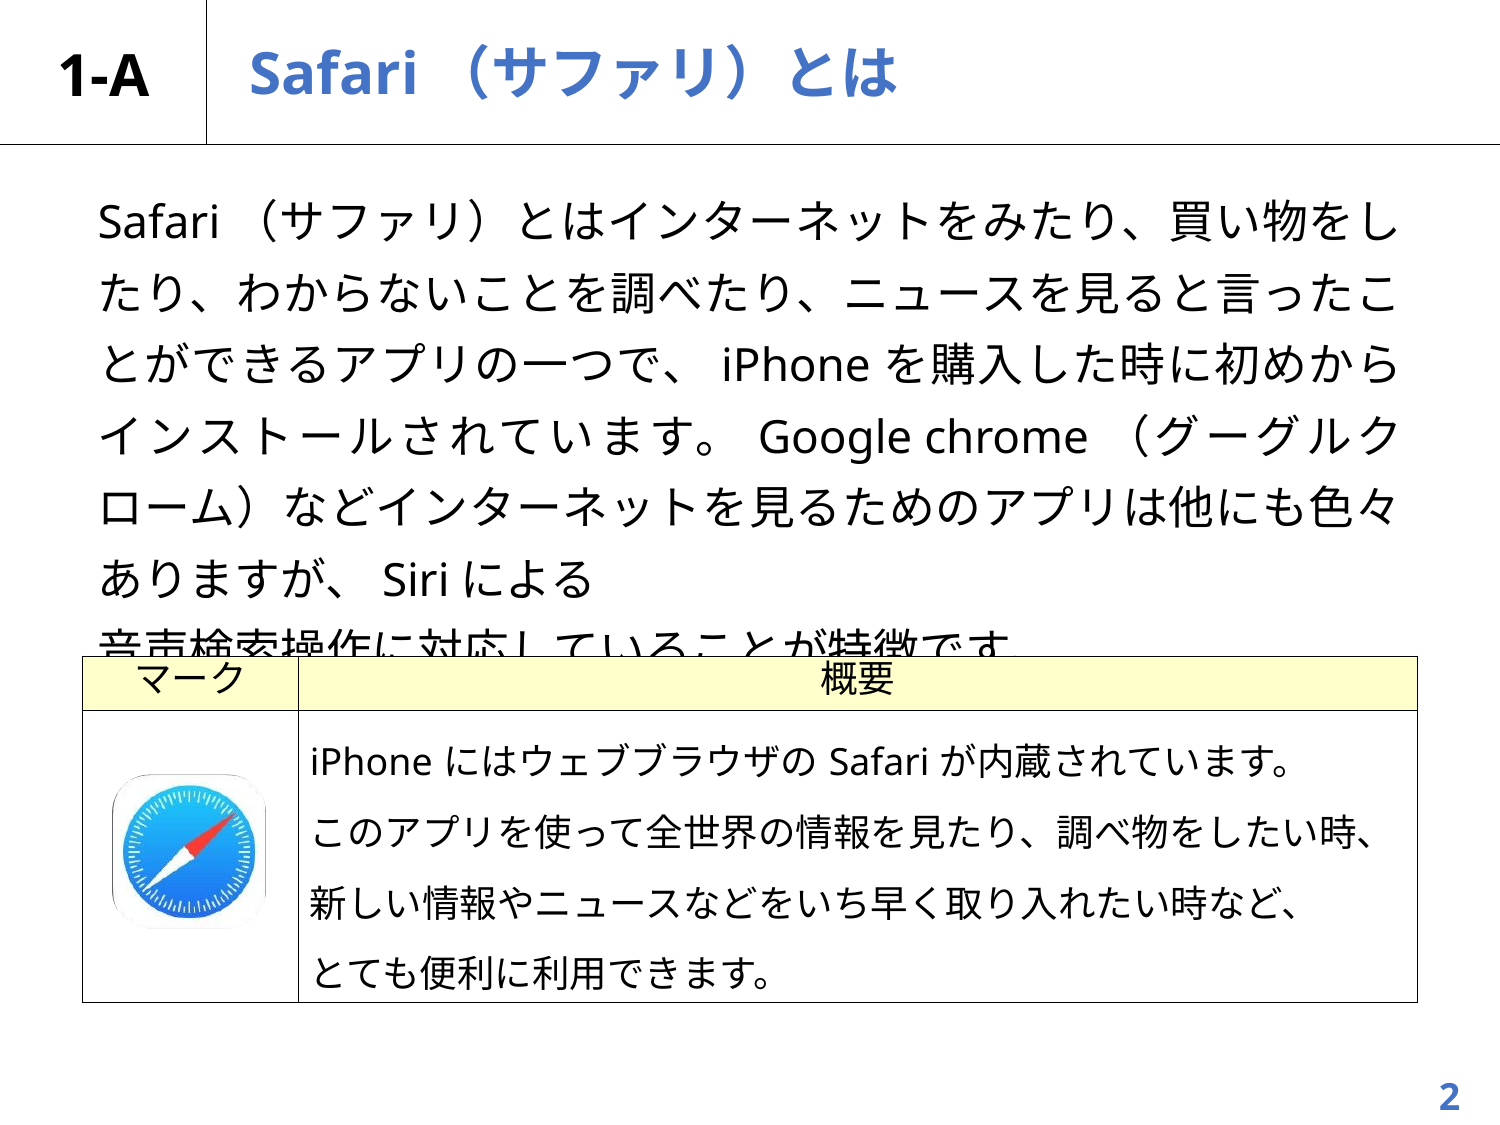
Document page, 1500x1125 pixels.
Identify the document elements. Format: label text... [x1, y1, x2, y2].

text_box 2 [1402, 1065, 1497, 1125]
table_cell [83, 711, 298, 1002]
title 1-A [0, 0, 207, 147]
table_header マーク [83, 657, 298, 710]
text_box Safari（サファリ）とは [230, 24, 1459, 119]
text_box Safari（サファリ）とはインターネットをみたり、買い物をしたり、わからないことを調べたり、ニュースを見ると言ったことができるアプリの一つで、iPhoneを購入した時に初めからインストールされています。Google chrome（グーグルクローム）などインターネットを見るためのアプリは他にも色々ありますが、Siriによる 音声検索操作に対応していることが特徴です。 [82, 168, 1418, 656]
table_header 概要 [299, 657, 1417, 710]
table_cell iPhoneにはウェブブラウザのSafariが内蔵されています。 このアプリを使って全世界の情報を見たり、調べ物をしたい時、 新しい情報やニュースなどをいち早く取り入れたい時など、 とても便利に利用できます。 [299, 711, 1417, 1002]
text_box [112, 774, 266, 929]
